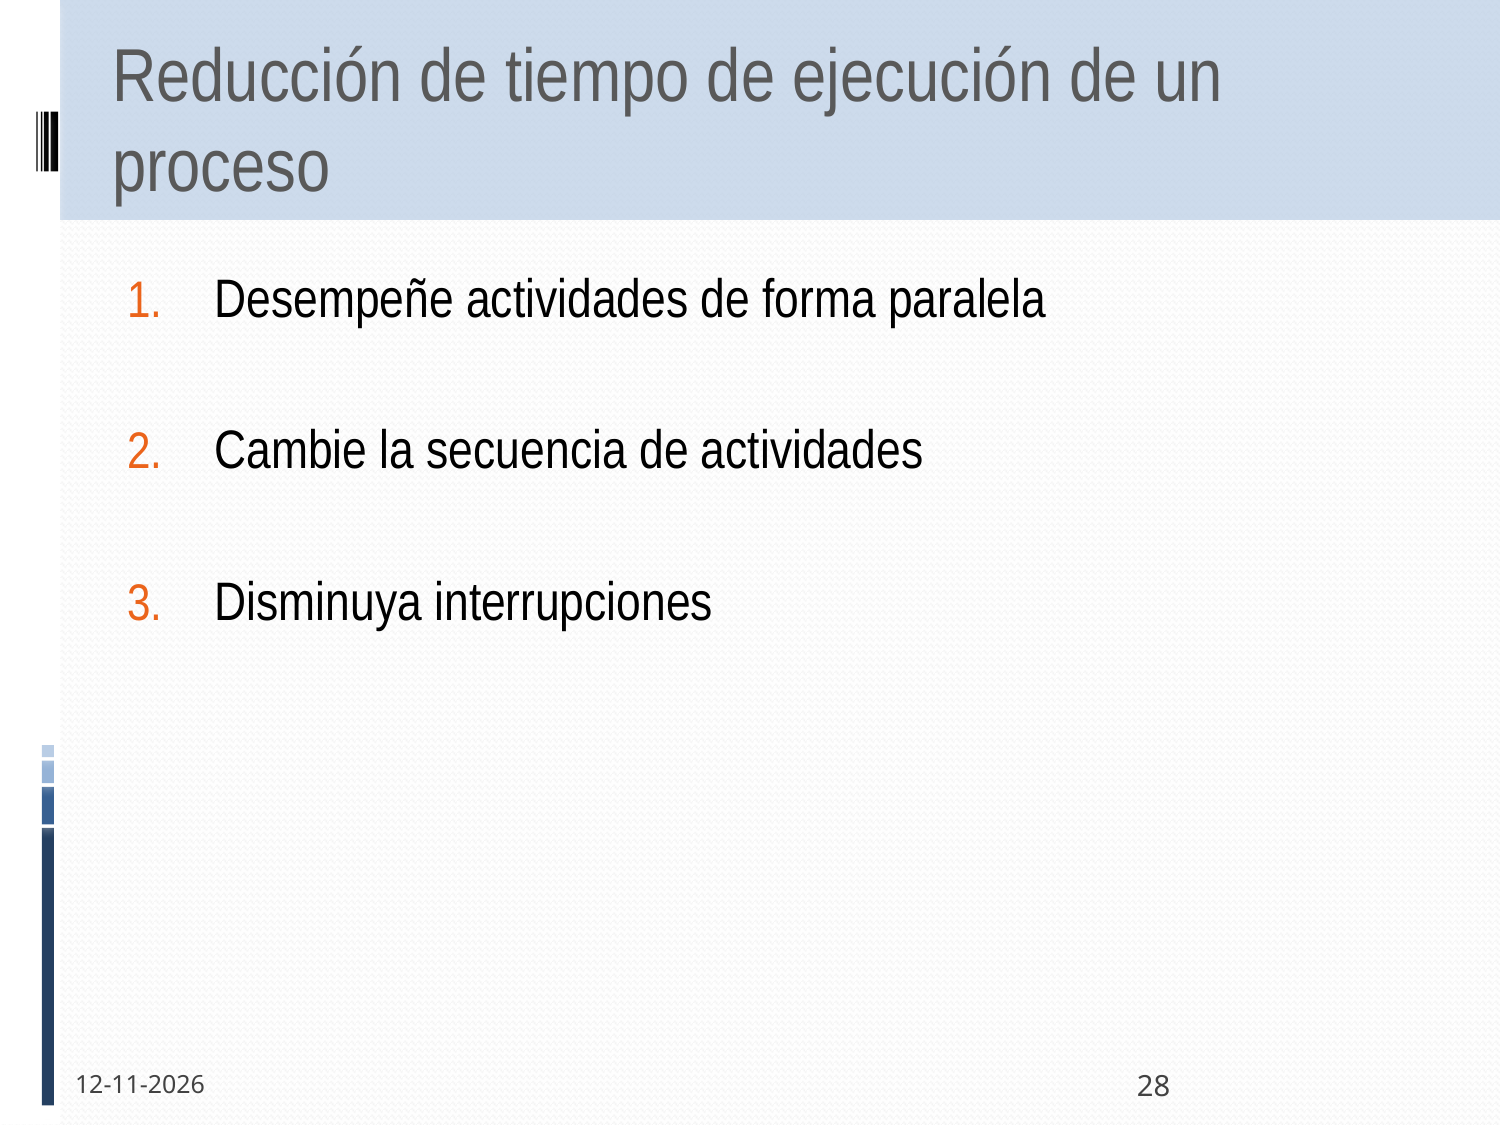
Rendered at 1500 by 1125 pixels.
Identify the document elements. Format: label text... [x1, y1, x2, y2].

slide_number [75, 1042, 243, 1103]
slide_number 28 [1045, 1046, 1171, 1107]
list Desempeñe actividades de forma paralela Cambie la secuencia de actividades Disminuya interrupciones [111, 255, 1436, 1038]
title Reducción de tiempo de ejecución de un proceso [111, 18, 1436, 207]
